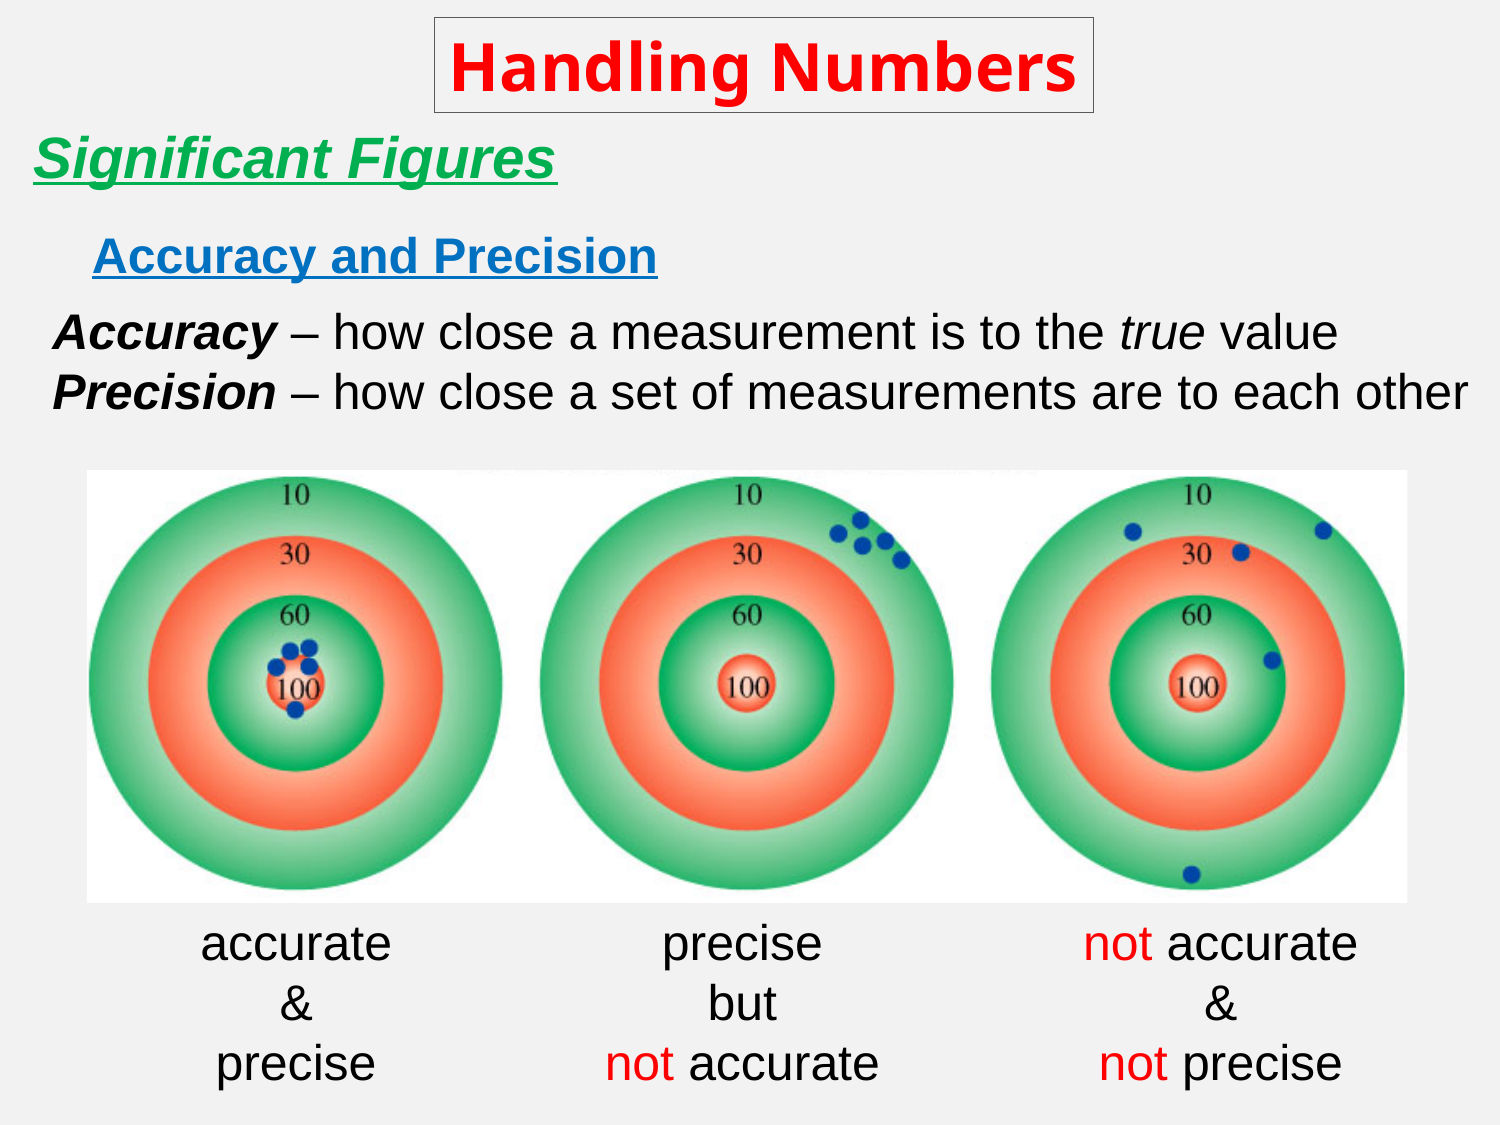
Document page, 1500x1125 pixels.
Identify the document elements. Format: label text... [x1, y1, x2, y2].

text_box Accuracy and Precision [77, 215, 674, 291]
text_box precise but not accurate [589, 903, 895, 1098]
text_box Significant Figures [18, 113, 574, 198]
text_box not accurate & not precise [1068, 903, 1374, 1098]
picture [86, 470, 1408, 903]
text_box accurate & precise [185, 903, 407, 1098]
text_box Handling Numbers [434, 17, 1094, 113]
text_box Accuracy – how close a measurement is to the true value Precision – how close a set of measurements are to each other [37, 292, 1500, 427]
